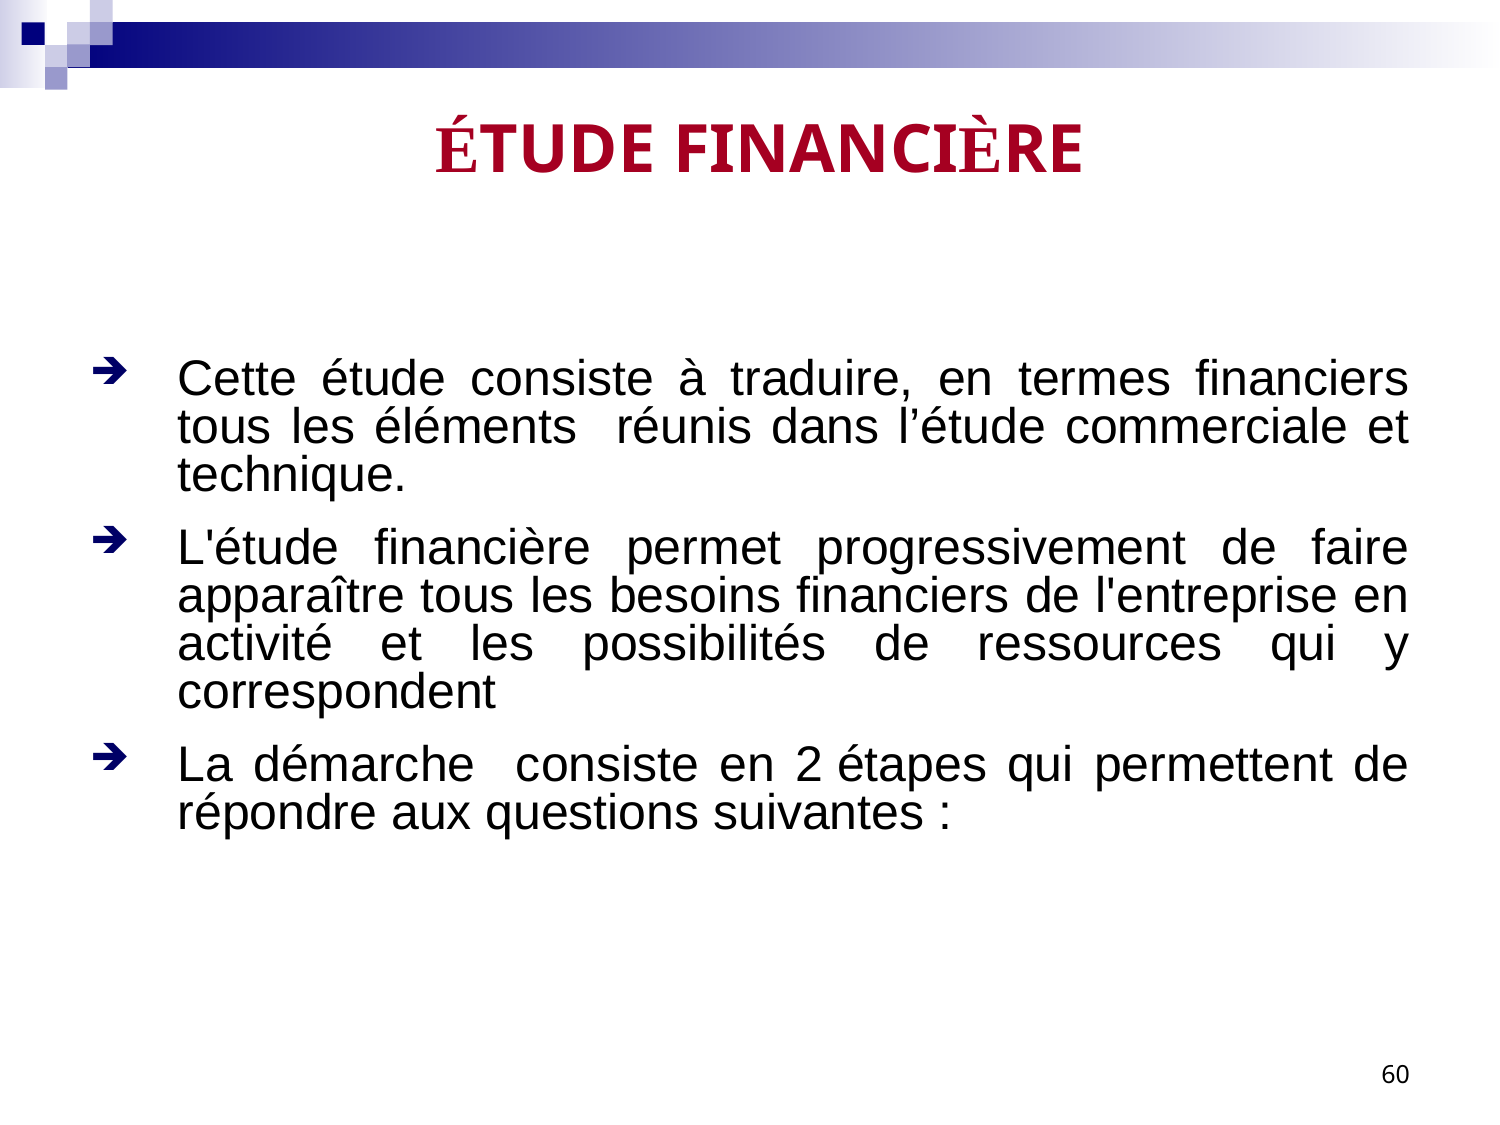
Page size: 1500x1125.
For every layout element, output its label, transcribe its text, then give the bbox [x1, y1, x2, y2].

title ÉTUDE FINANCIÈRE [131, 98, 1407, 194]
slide_number 60 [1074, 1025, 1425, 1100]
list Cette étude consiste à traduire, en termes financiers tous les éléments réunis dans l’étude commerciale et technique. L'étude financière permet progressivement de faire apparaître tous les besoins financiers de l'entreprise en activité et les possibilités de ressources qui y correspondent La démarche consiste en 2 étapes qui permettent de répondre aux questions suivantes : [75, 350, 1425, 883]
